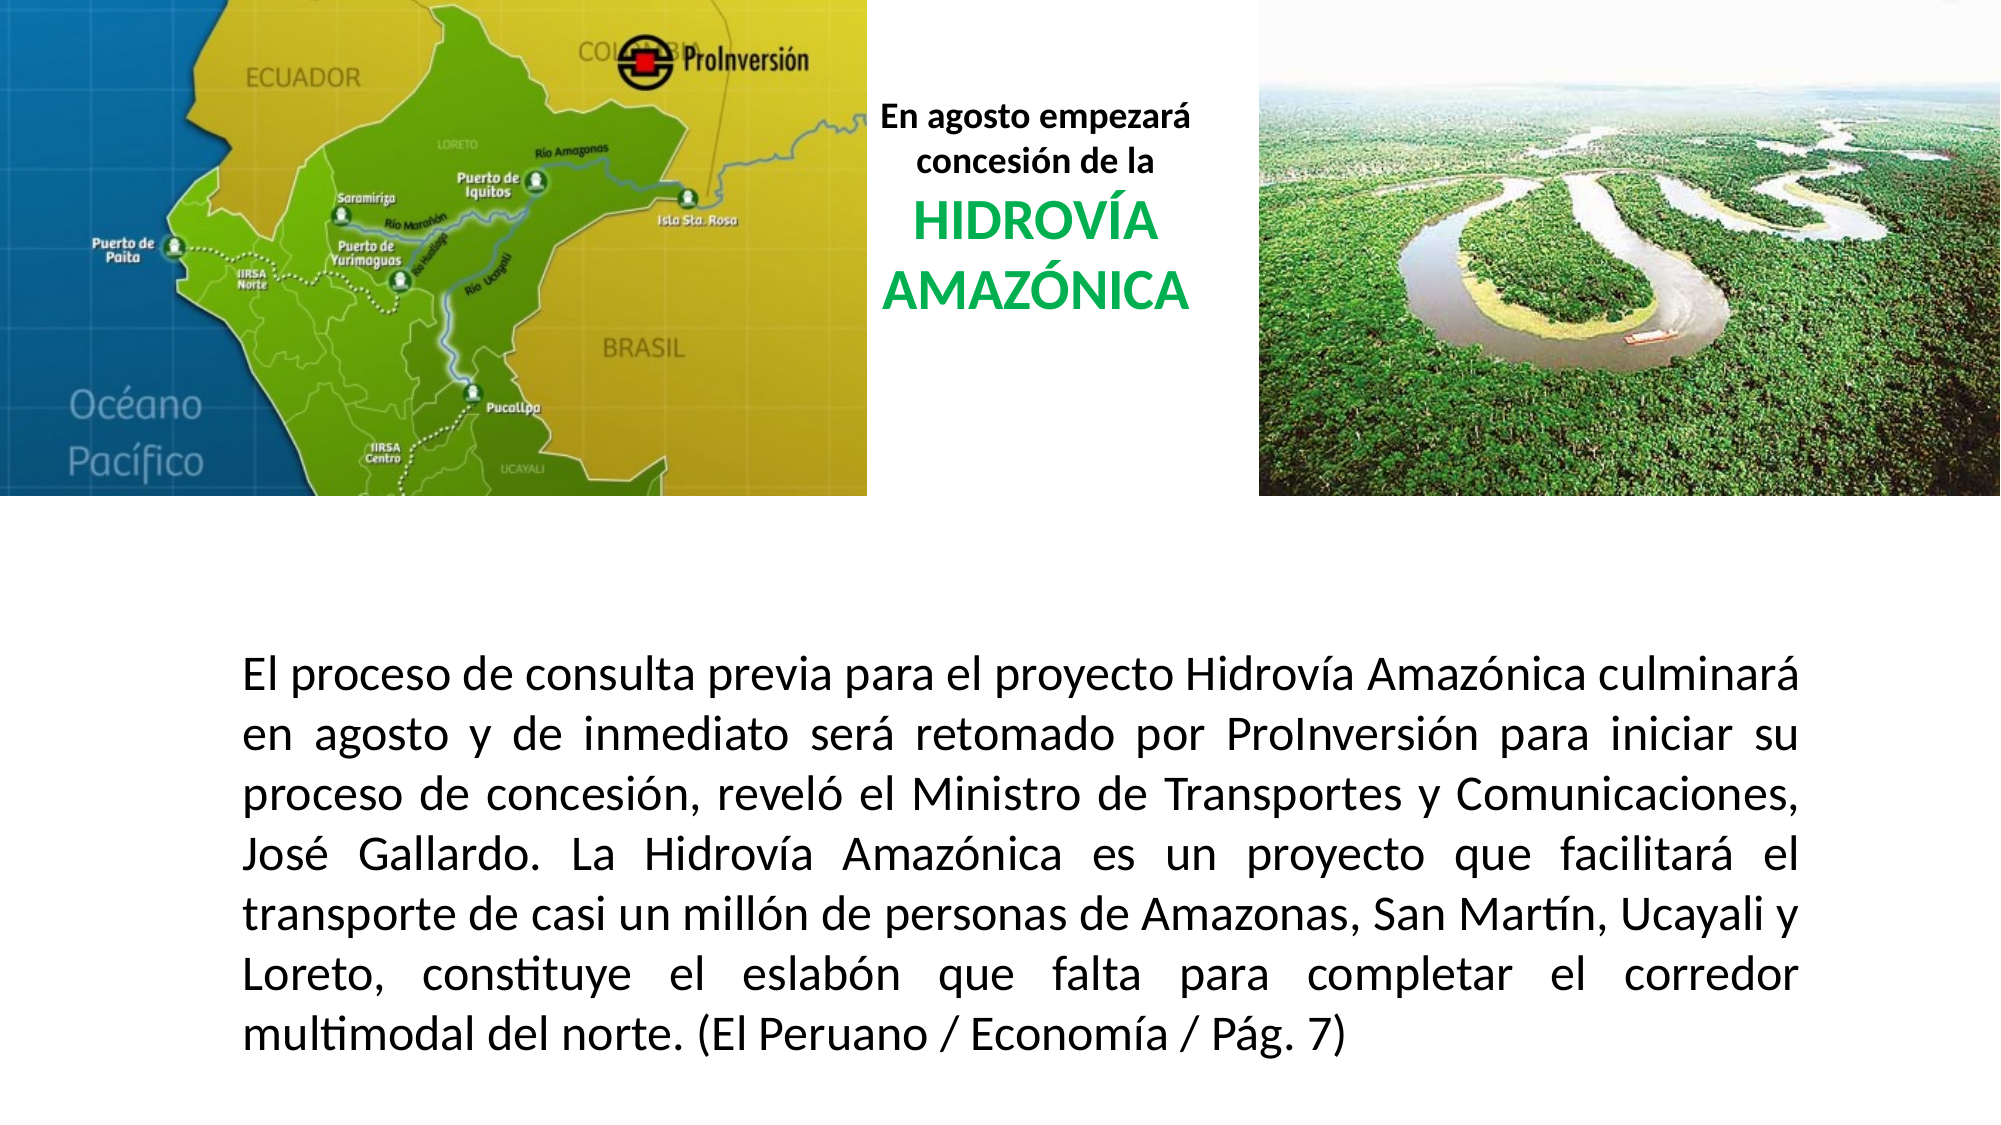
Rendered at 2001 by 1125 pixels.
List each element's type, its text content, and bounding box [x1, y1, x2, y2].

picture [1259, 0, 2000, 496]
text_box El proceso de consulta previa para el proyecto Hidrovía Amazónica culminará en agosto y de inmediato será retomado por ProInversión para iniciar su proceso de concesión, reveló el Ministro de Transportes y Comunicaciones, José Gallardo. La Hidrovía Amazónica es un proyecto que facilitará el transporte de casi un millón de personas de Amazonas, San Martín, Ucayali y Loreto, constituye el eslabón que falta para completar el corredor multimodal del norte. (El Peruano / Economía / Pág. 7) [228, 633, 1816, 1069]
text_box En agosto empezará concesión de la HIDROVÍA AMAZÓNICA [867, 84, 1207, 329]
picture [0, 0, 867, 496]
